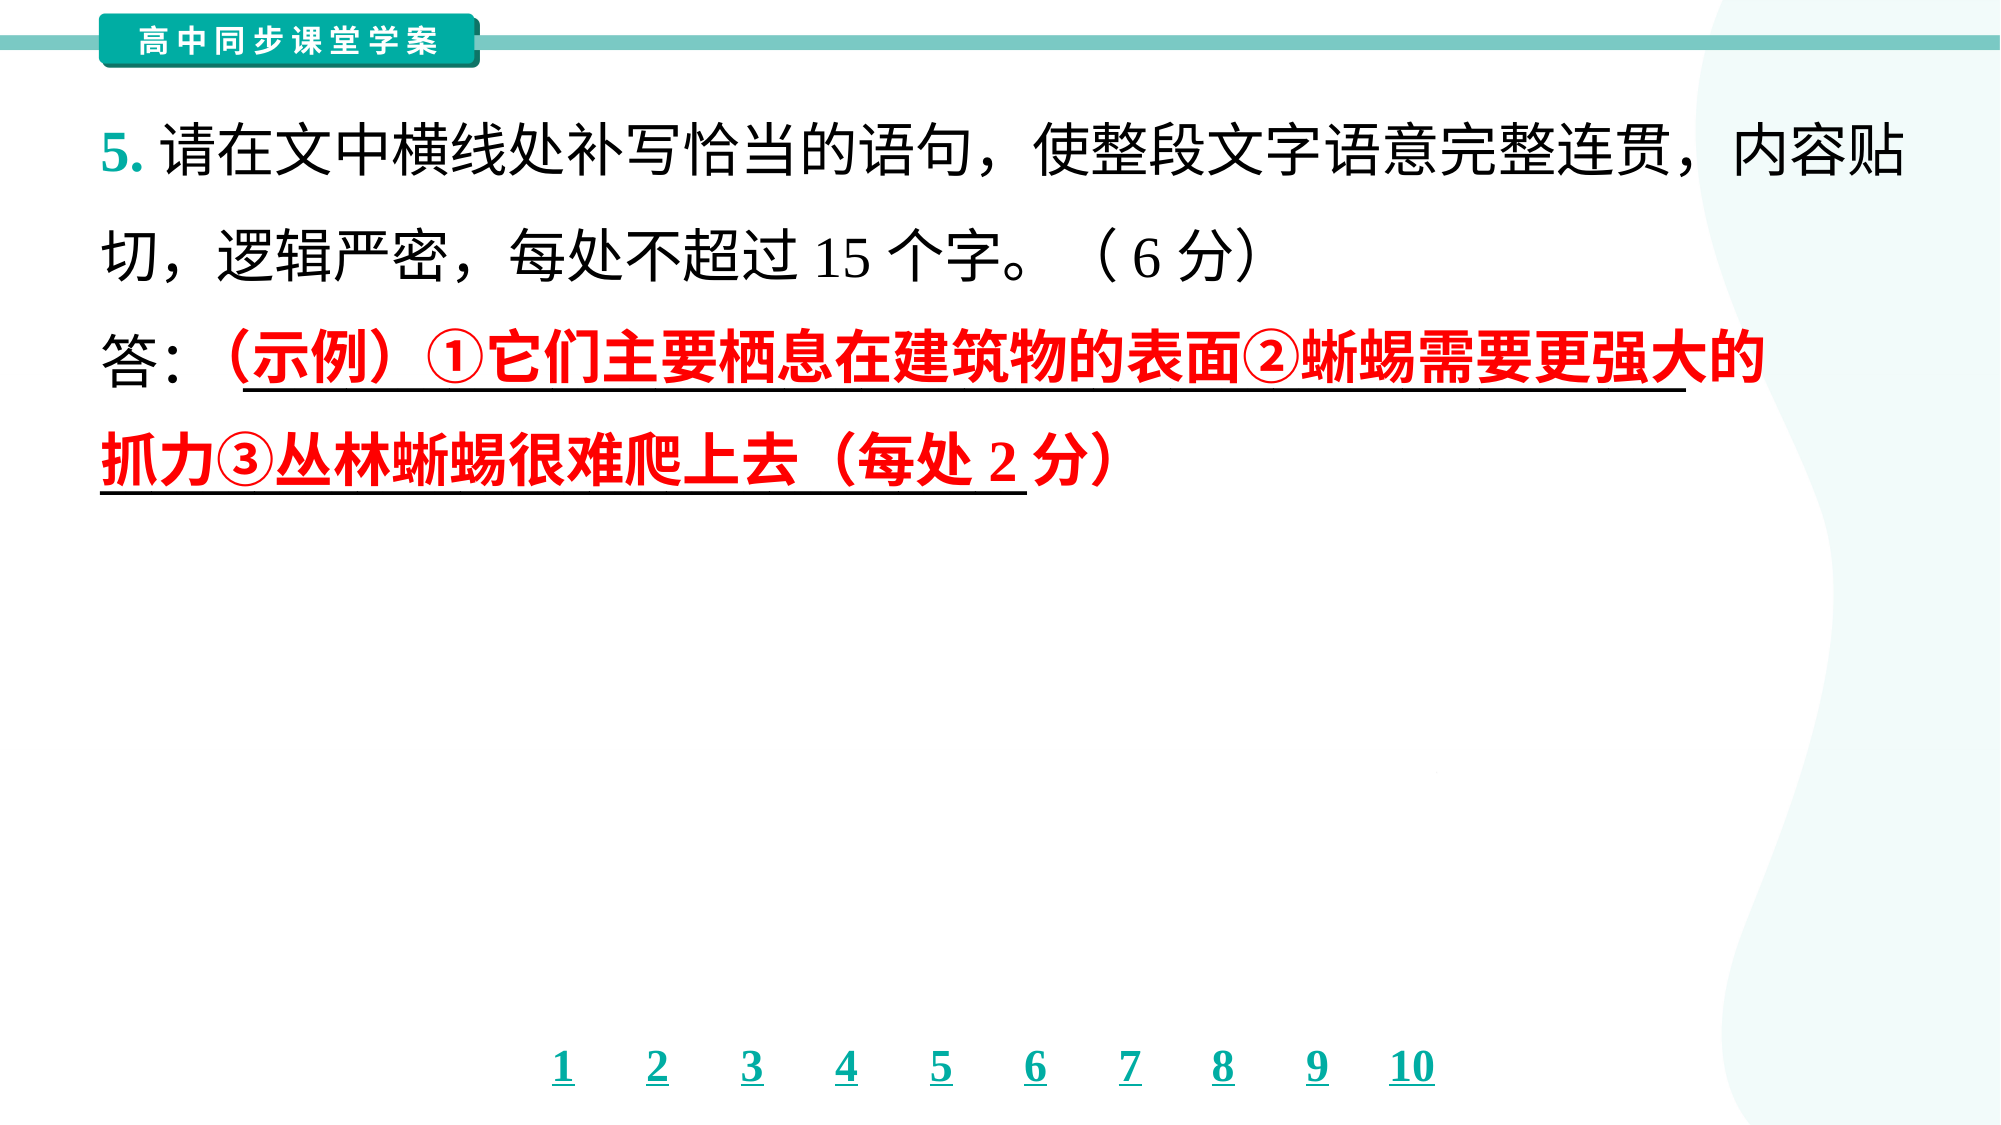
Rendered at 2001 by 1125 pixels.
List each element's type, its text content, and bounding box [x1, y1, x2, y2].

text_box 5.请在文中横线处补写恰当的语句，使整段文字语意完整连贯，内容贴 切，逻辑严密，每处不超过15个字。（6分） 答： ________________________________________________________ ____________________________________ [100, 76, 1899, 284]
picture [0, 0, 2000, 1125]
text_box 5.请在文中横线处补写恰当的语句，使整段文字语意完整连贯，内容贴 切，逻辑严密，每处不超过15个字。（6分） 答： ________________________________________________________ ____________________________________ [100, 482, 1899, 487]
text_box （示例）①它们主要栖息在建筑物的表面②蜥蜴需要更强大的 抓力③丛林蜥蜴很难爬上去（每处2分） [100, 284, 1899, 482]
